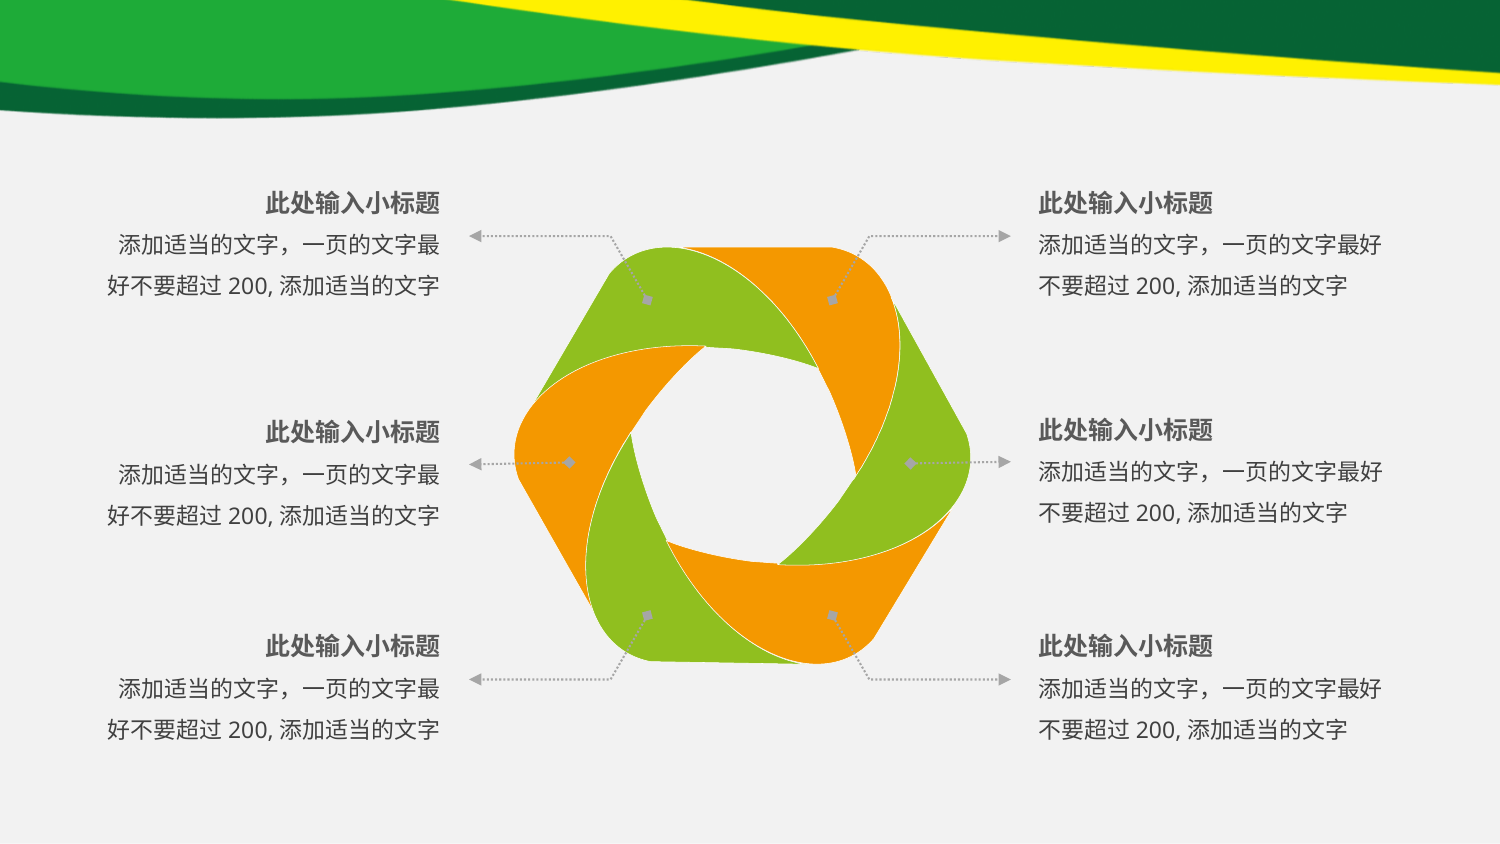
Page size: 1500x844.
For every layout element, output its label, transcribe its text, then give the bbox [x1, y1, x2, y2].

text_box [864, 662, 1011, 686]
text_box 此处输入小标题 添加适当的文字，一页的文字最好不要超过200,添加适当的文字 [1024, 608, 1412, 750]
text_box [469, 661, 616, 686]
text_box 此处输入小标题 添加适当的文字，一页的文字最好不要超过200,添加适当的文字 [1024, 165, 1412, 307]
text_box 此处输入小标题 添加适当的文字，一页的文字最好不要超过200,添加适当的文字 [1024, 392, 1398, 534]
picture [0, 0, 1500, 119]
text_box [525, 246, 960, 663]
text_box 此处输入小标题 添加适当的文字，一页的文字最好不要超过200,添加适当的文字 [86, 608, 455, 750]
text_box 此处输入小标题 添加适当的文字，一页的文字最好不要超过200,添加适当的文字 [86, 394, 455, 537]
text_box 此处输入小标题 添加适当的文字，一页的文字最好不要超过200,添加适当的文字 [86, 165, 455, 307]
text_box [469, 229, 616, 255]
text_box [864, 229, 1011, 253]
